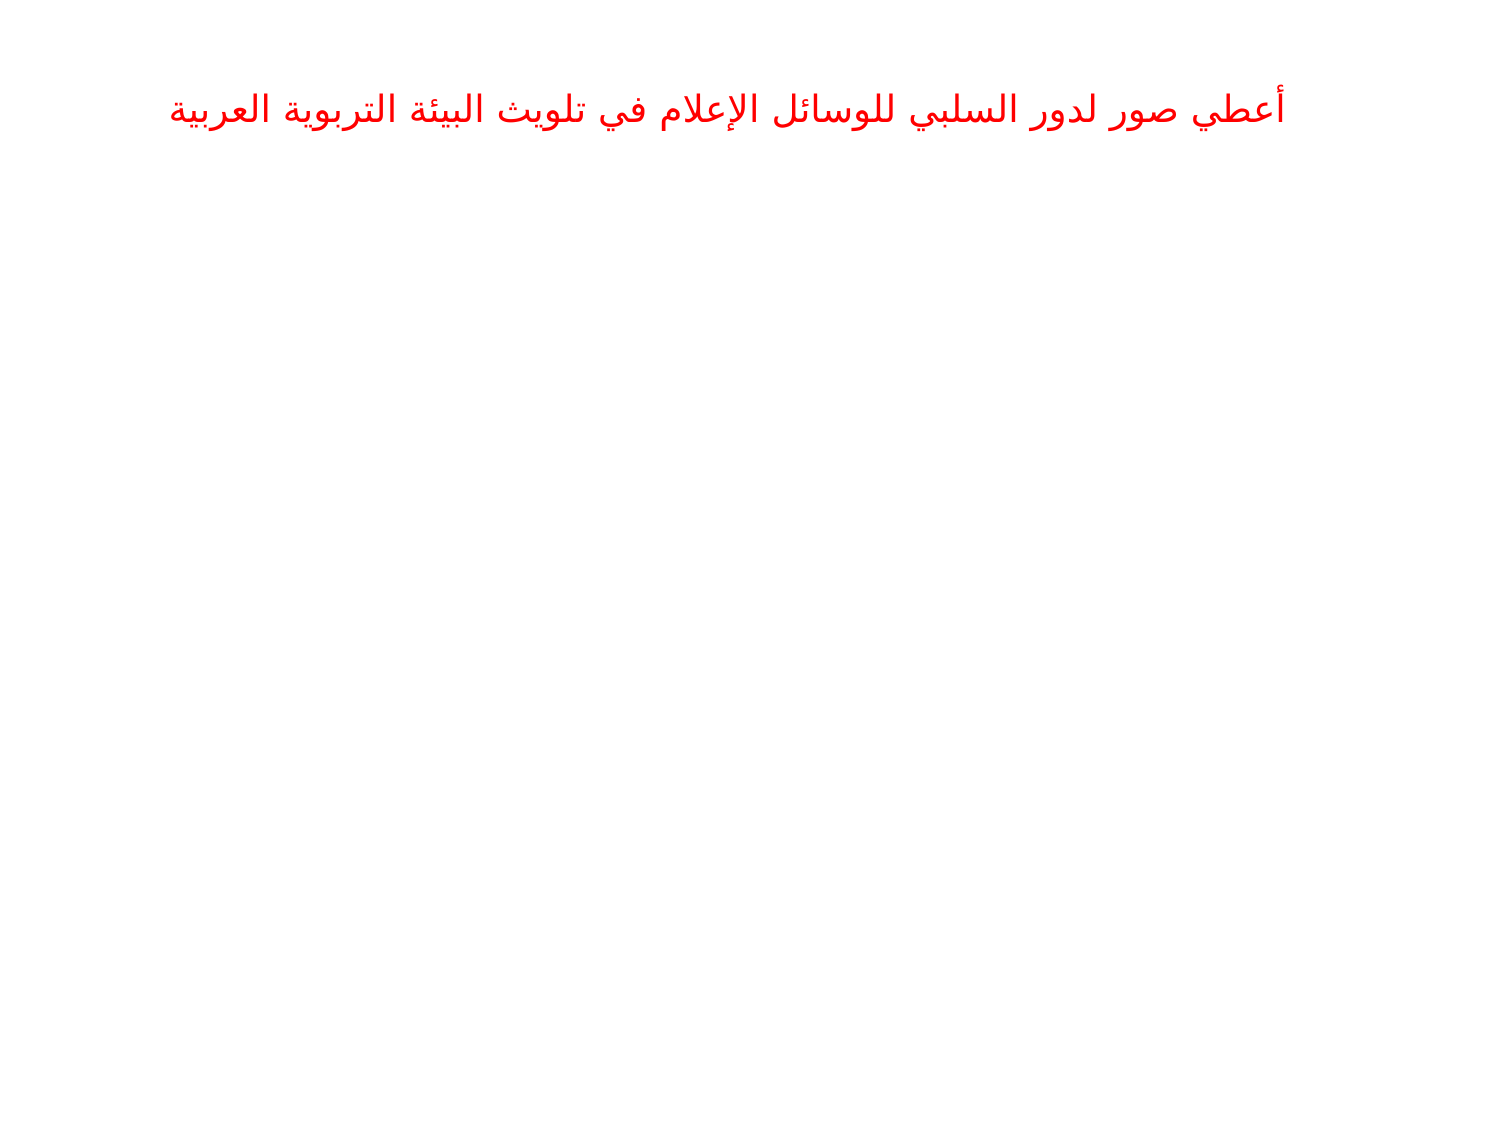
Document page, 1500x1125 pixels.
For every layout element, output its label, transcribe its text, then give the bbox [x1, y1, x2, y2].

text_box أعطي صور لدور السلبي للوسائل الإعلام في تلويث البيئة التربوية العربية [141, 78, 1302, 138]
